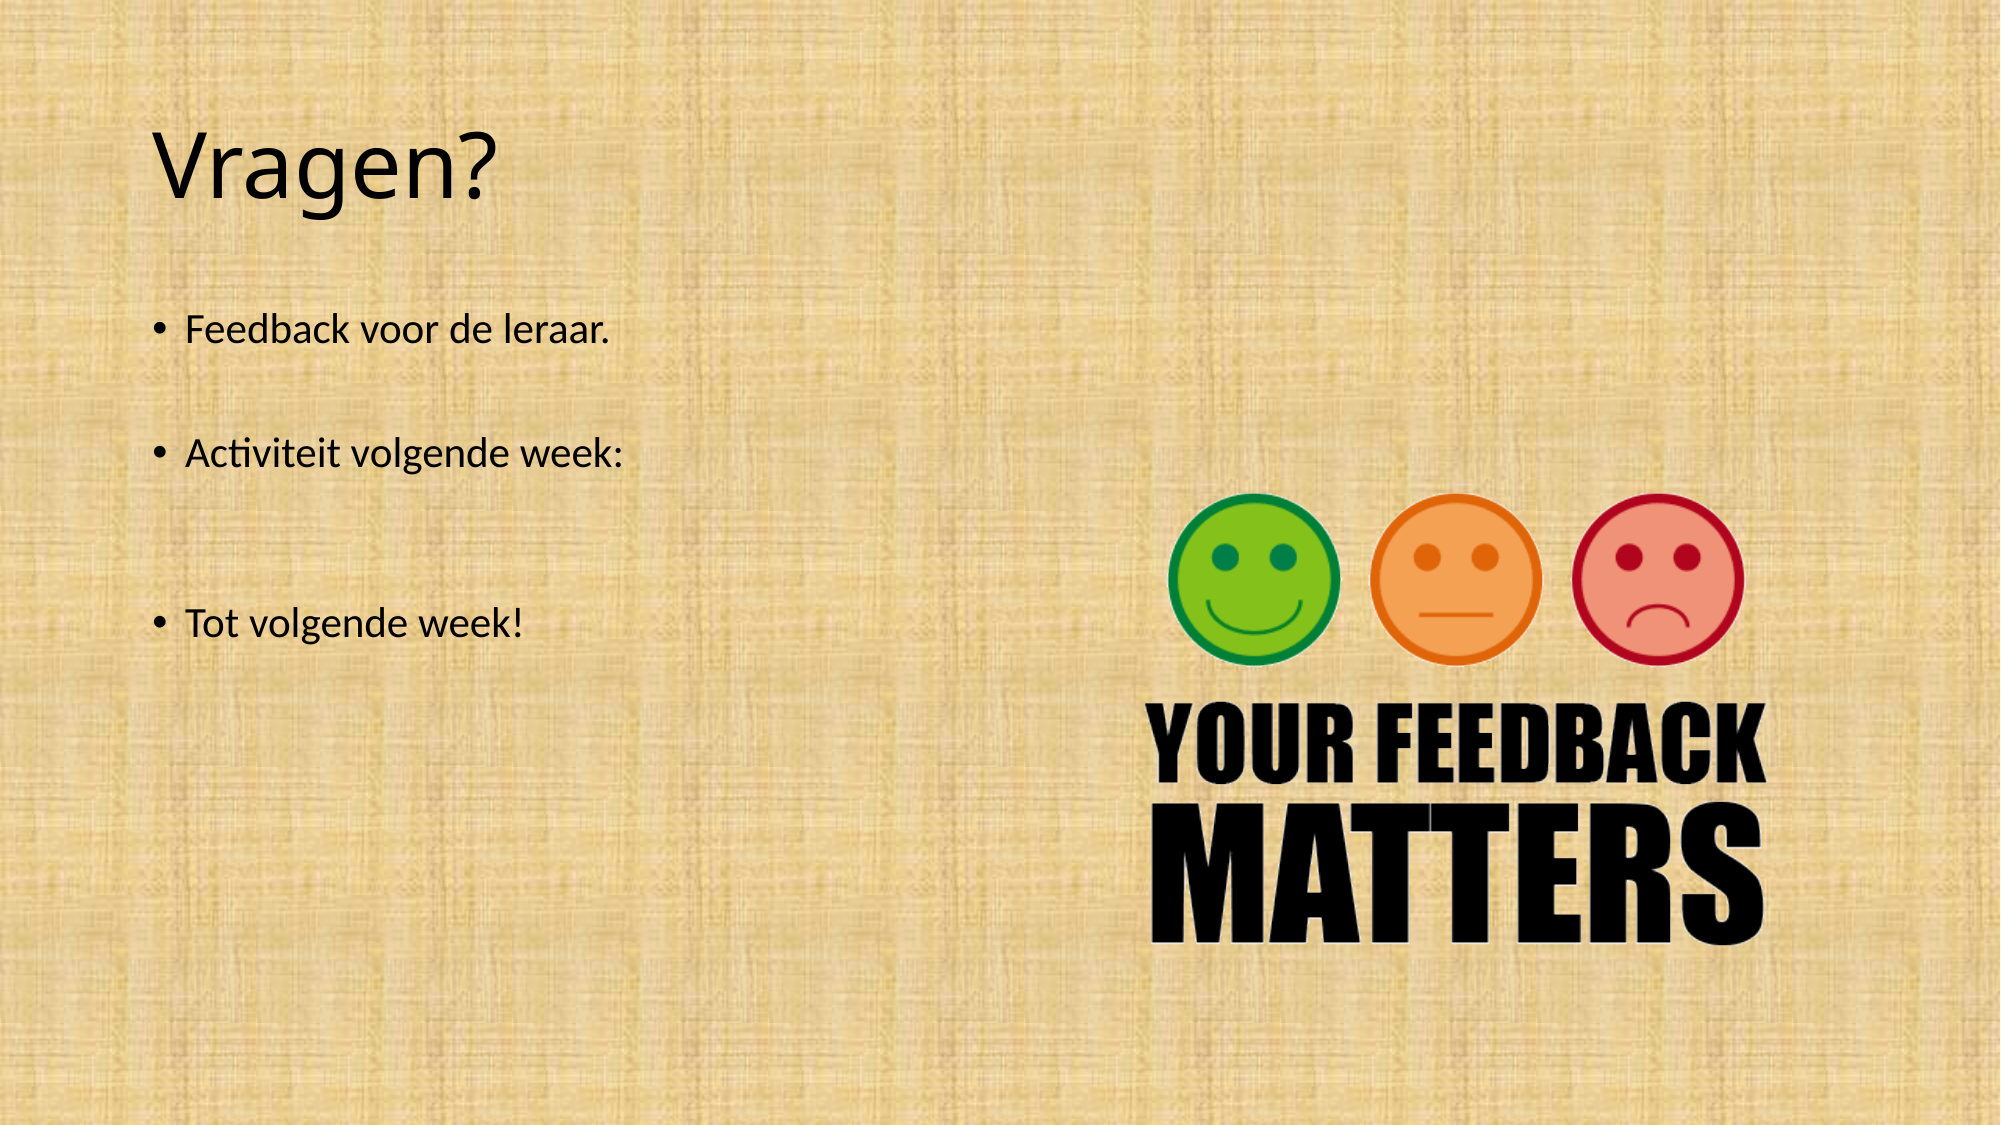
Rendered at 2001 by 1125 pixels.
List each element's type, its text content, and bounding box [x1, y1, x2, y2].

list Feedback voor de leraar. Activiteit volgende week: Tot volgende week! [137, 299, 944, 658]
title Vragen? [137, 59, 1863, 278]
picture [0, 0, 2001, 1125]
